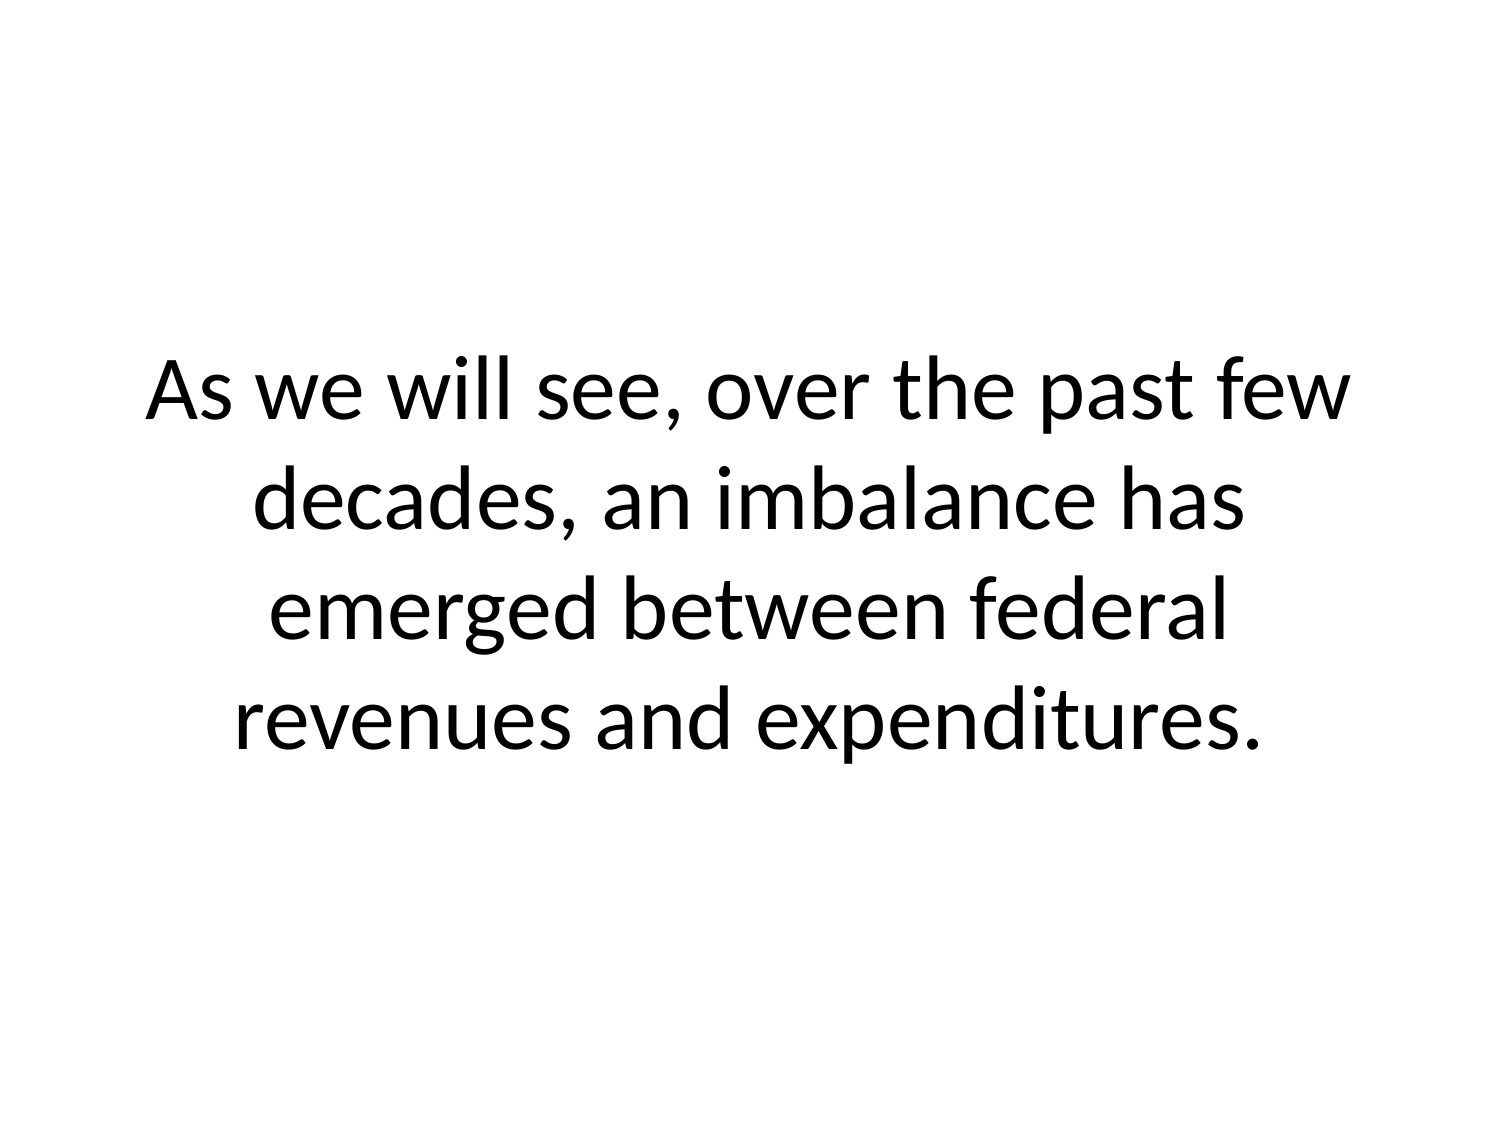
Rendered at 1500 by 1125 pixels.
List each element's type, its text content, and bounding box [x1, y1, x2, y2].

title As we will see, over the past few decades, an imbalance has emerged between federal revenues and expenditures. [74, 44, 1426, 1051]
